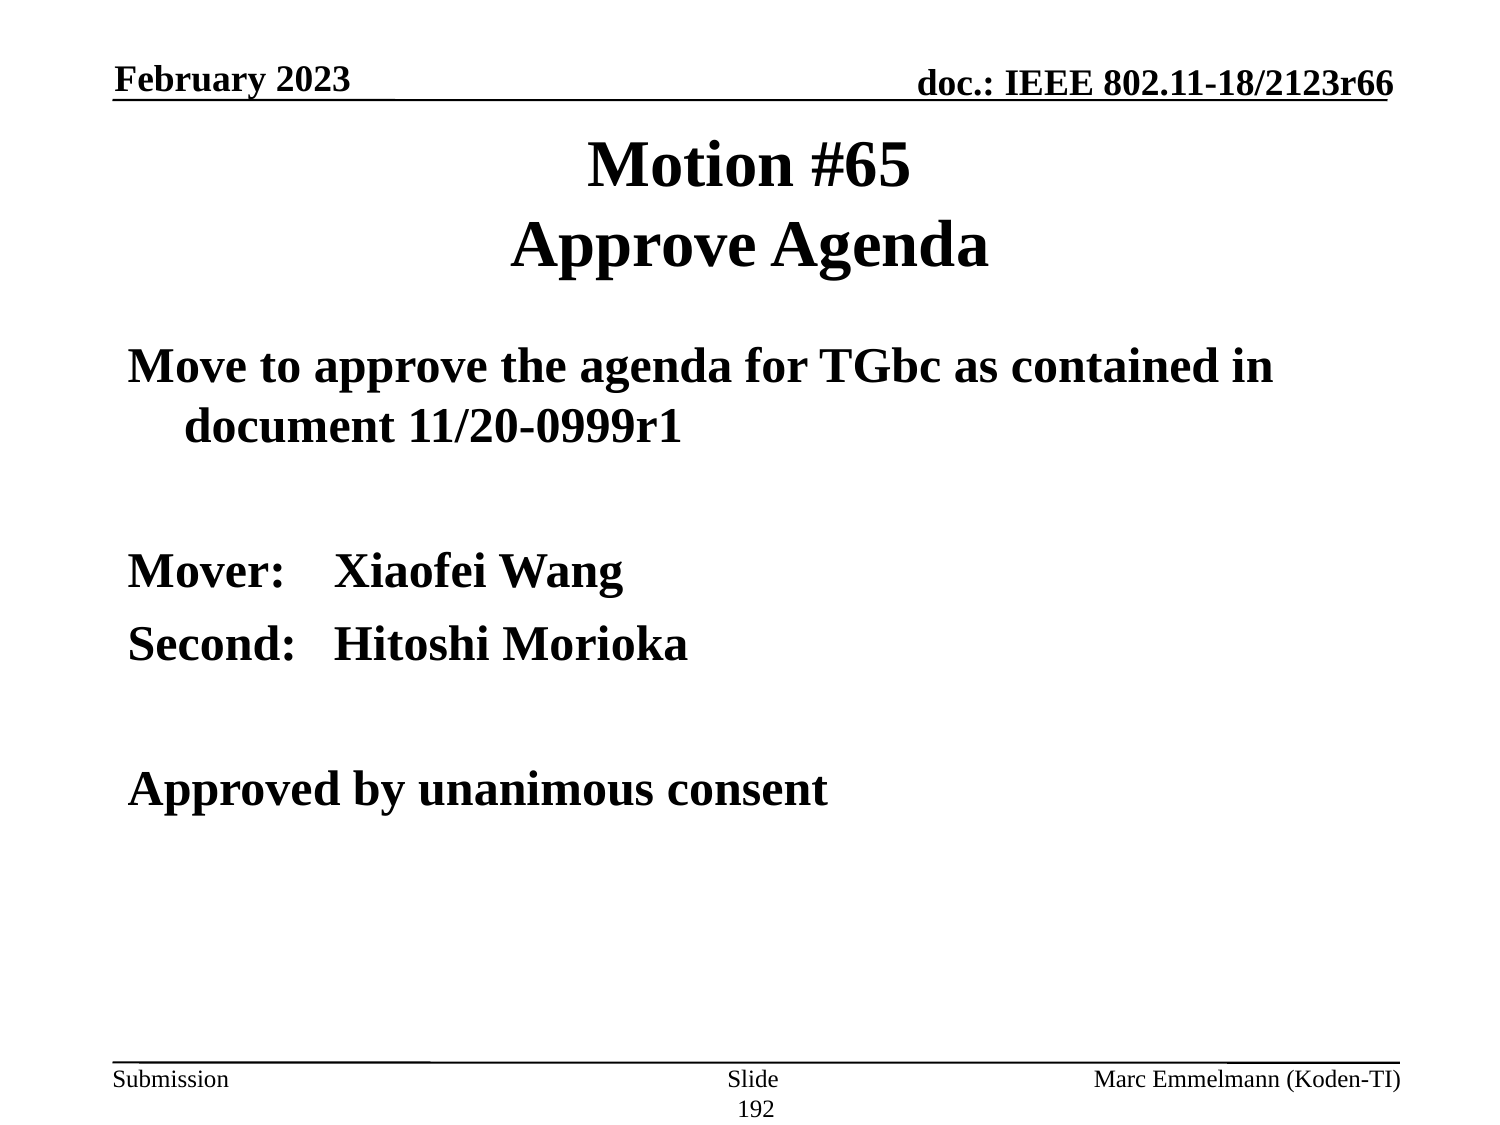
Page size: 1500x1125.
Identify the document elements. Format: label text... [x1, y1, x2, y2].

title Motion #65 Approve Agenda [112, 112, 1388, 288]
slide_number Slide 192 [712, 1061, 800, 1123]
footer Marc Emmelmann (Koden-TI) [878, 1061, 1402, 1093]
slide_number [114, 54, 423, 100]
list Move to approve the agenda for TGbc as contained in document 11/20-0999r1 Mover: Xiaofei Wang Second: Hitoshi Morioka Approved by unanimous consent [112, 324, 1388, 1000]
